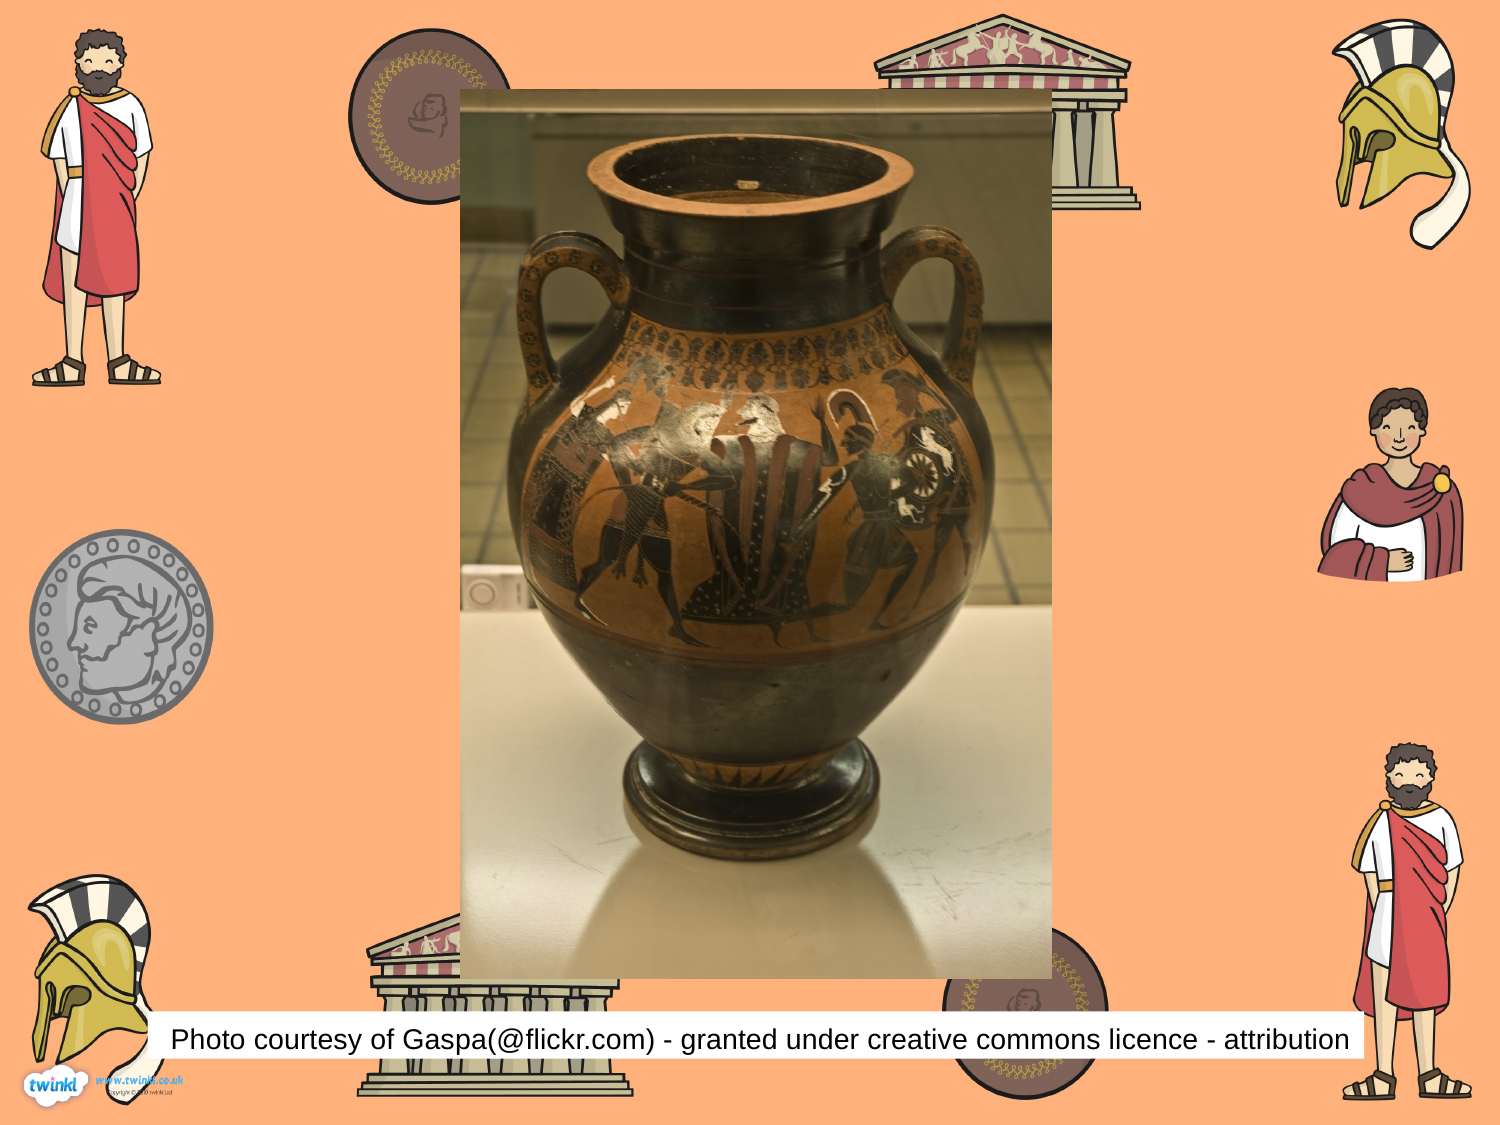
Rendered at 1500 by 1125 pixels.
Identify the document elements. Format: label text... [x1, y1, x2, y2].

picture [0, 0, 1500, 1125]
text_box Photo courtesy of Gaspa(@flickr.com) - granted under creative commons licence - attribution [147, 1011, 1376, 1065]
